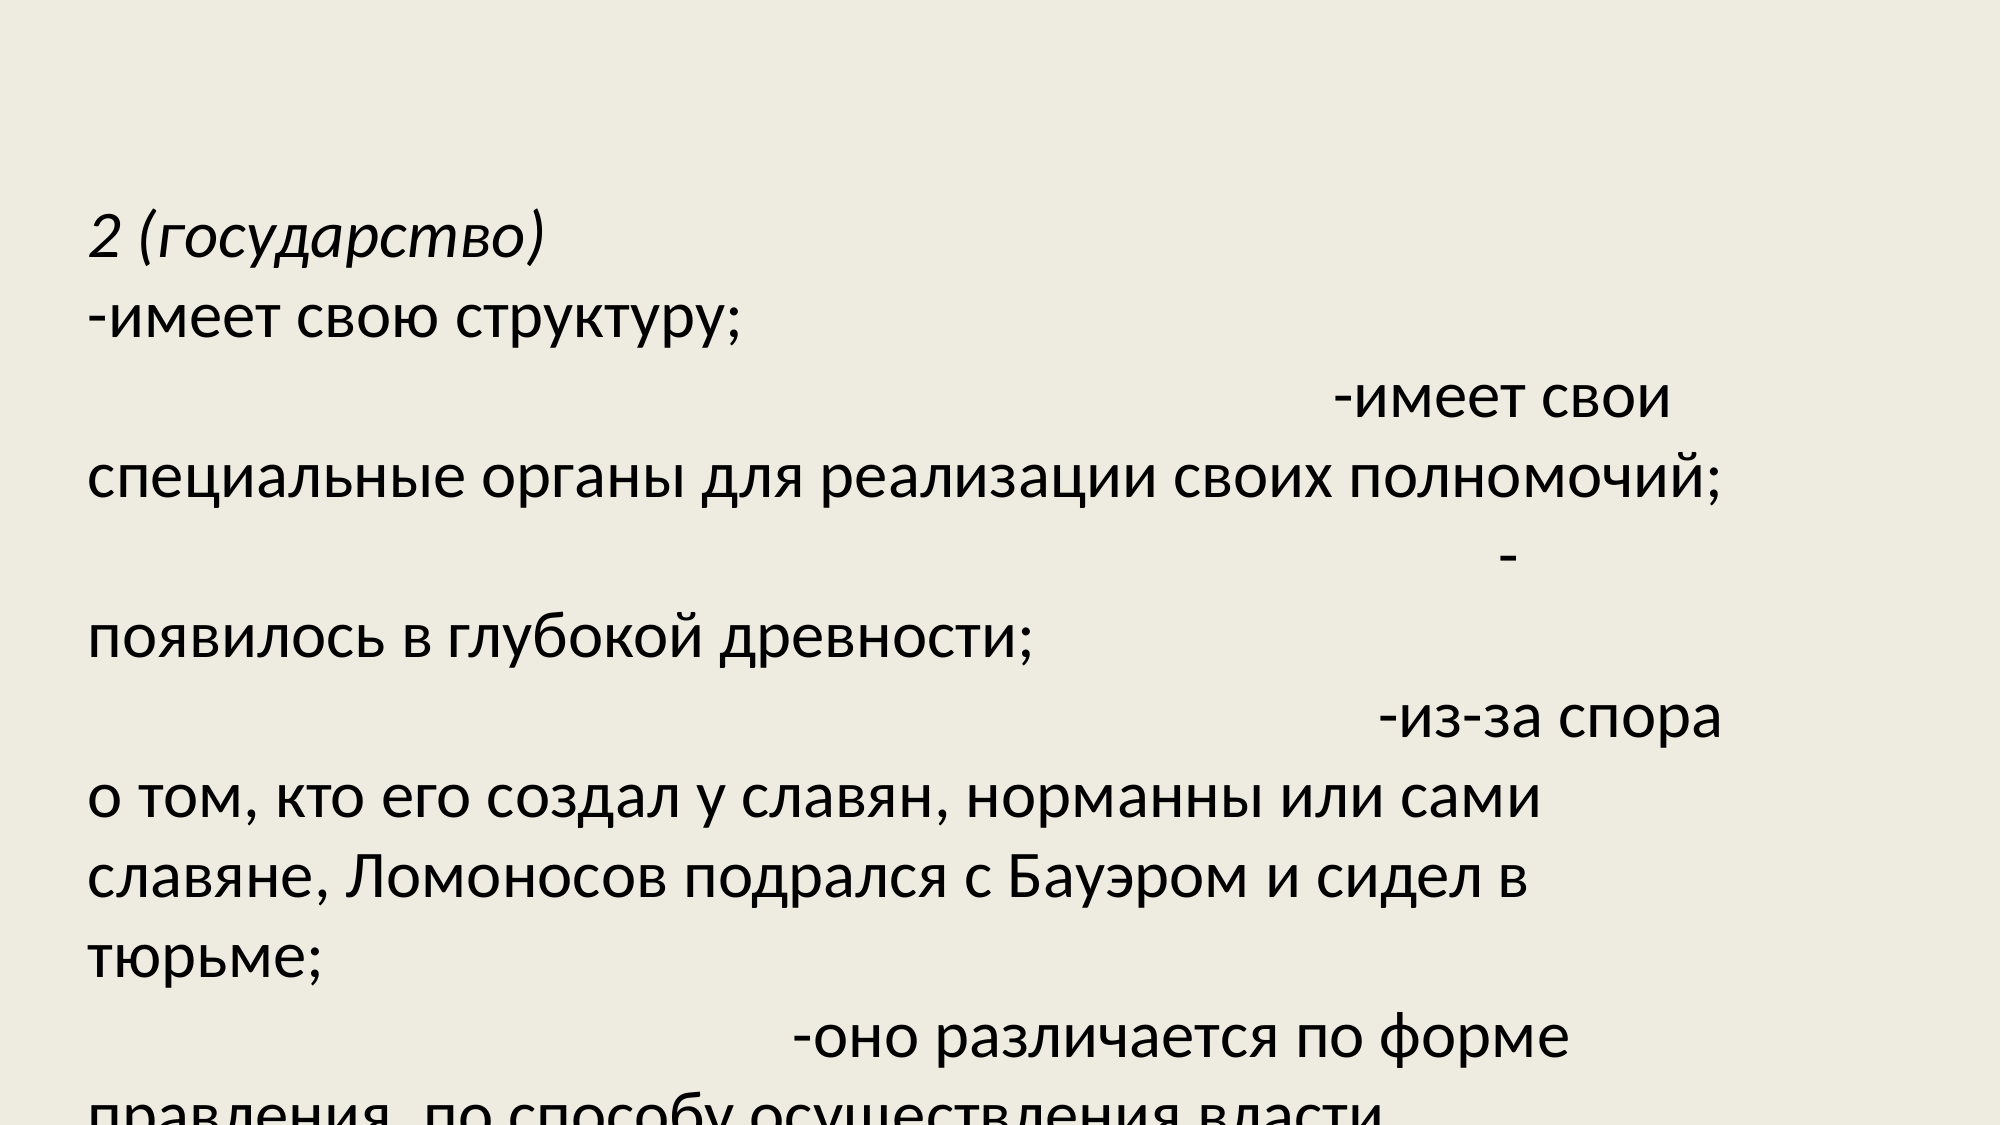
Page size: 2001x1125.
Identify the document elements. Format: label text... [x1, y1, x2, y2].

text_box 2 (государство) -имеет свою структуру; -имеет свои специальные органы для реализации своих полномочий; -появилось в глубокой древности; -из-за спора о том, кто его создал у славян, норманны или сами славяне, Ломоносов подрался с Бауэром и сидел в тюрьме; -оно различается по форме правления, по способу осуществления власти [73, 183, 1781, 1125]
